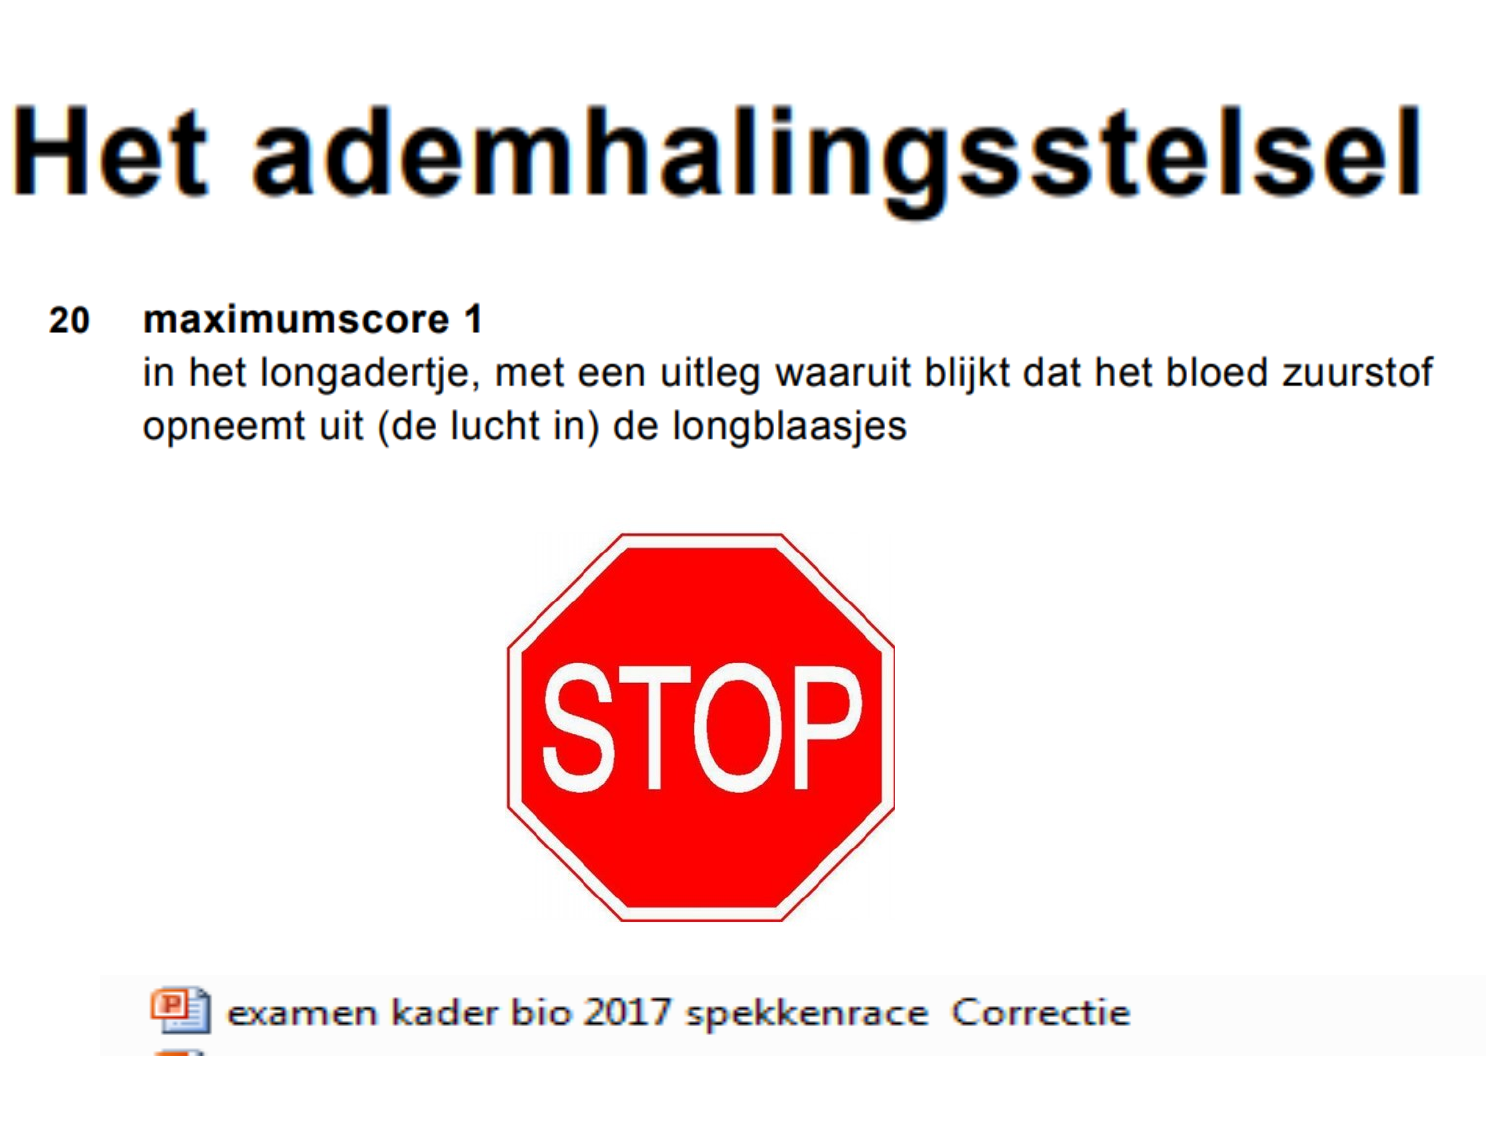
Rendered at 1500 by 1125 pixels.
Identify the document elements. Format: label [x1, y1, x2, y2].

picture [9, 266, 1500, 477]
picture [489, 503, 912, 947]
picture [100, 975, 1486, 1057]
picture [0, 54, 1500, 244]
